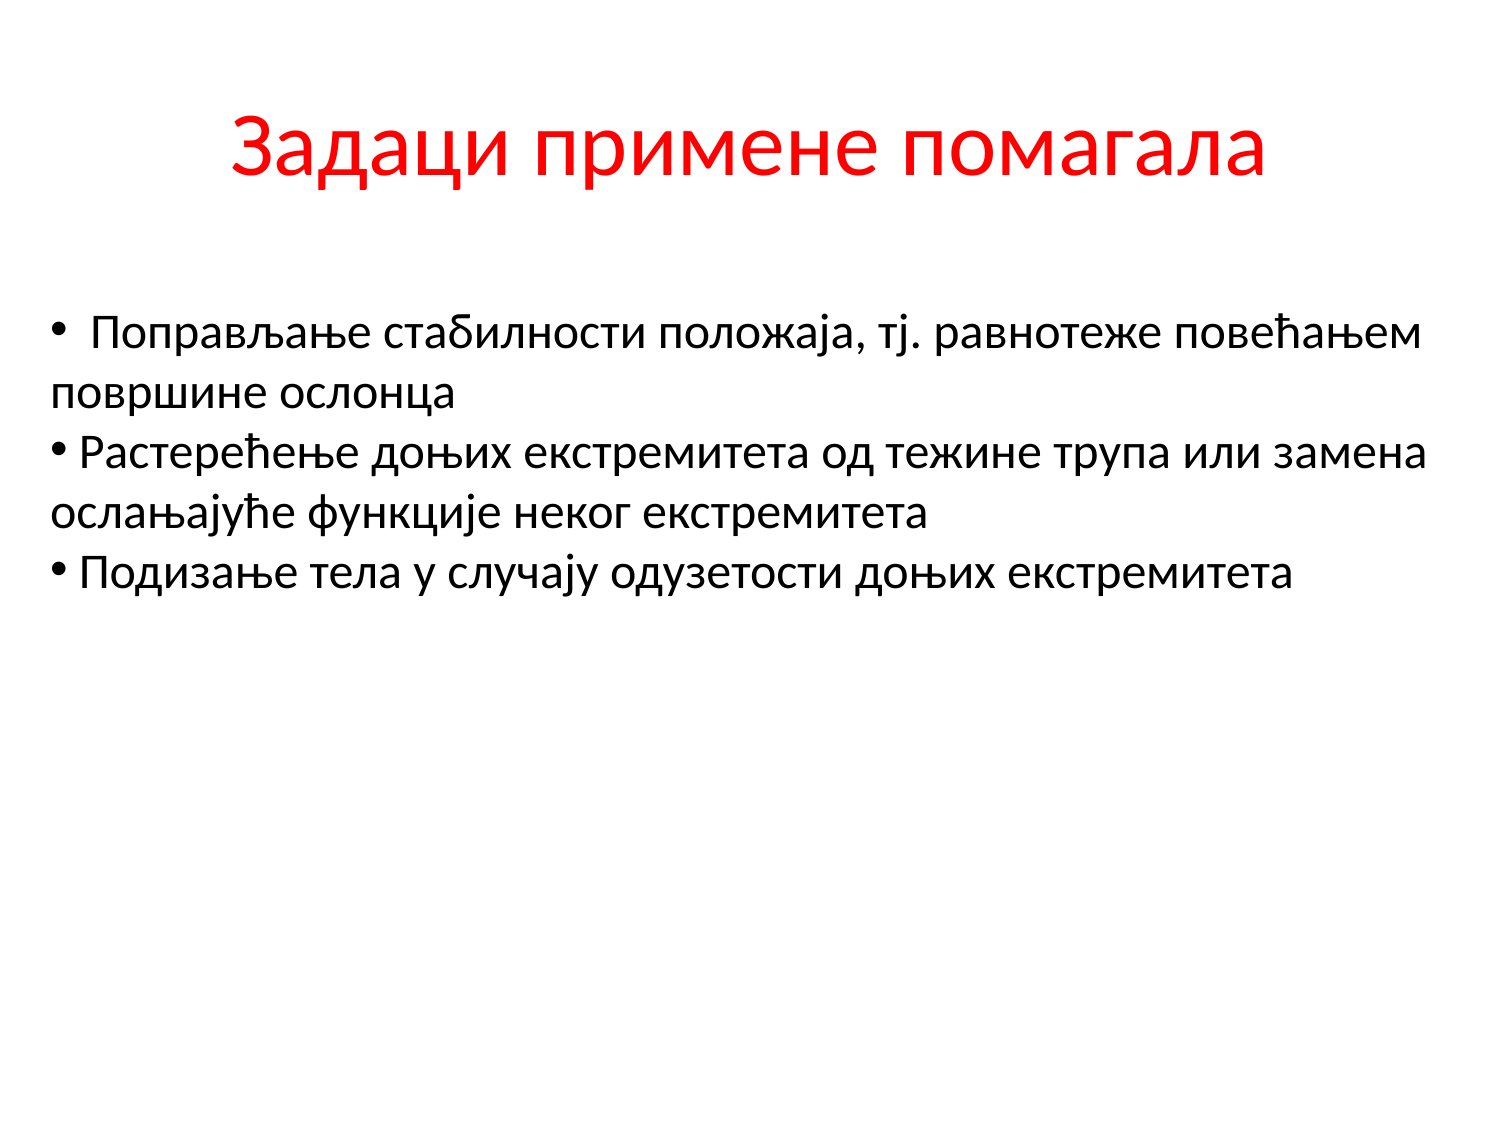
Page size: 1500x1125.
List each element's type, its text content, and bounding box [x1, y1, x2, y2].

text_box Поправљање стабилности положаја, тј. равнотеже повећањем површине ослонца Растерећење доњих екстремитета од тежине трупа или замена ослањајуће функције неког екстремитета Подизање тела у случају одузетости доњих екстремитета [35, 290, 1465, 606]
title Задаци примене помагала [75, 45, 1425, 233]
